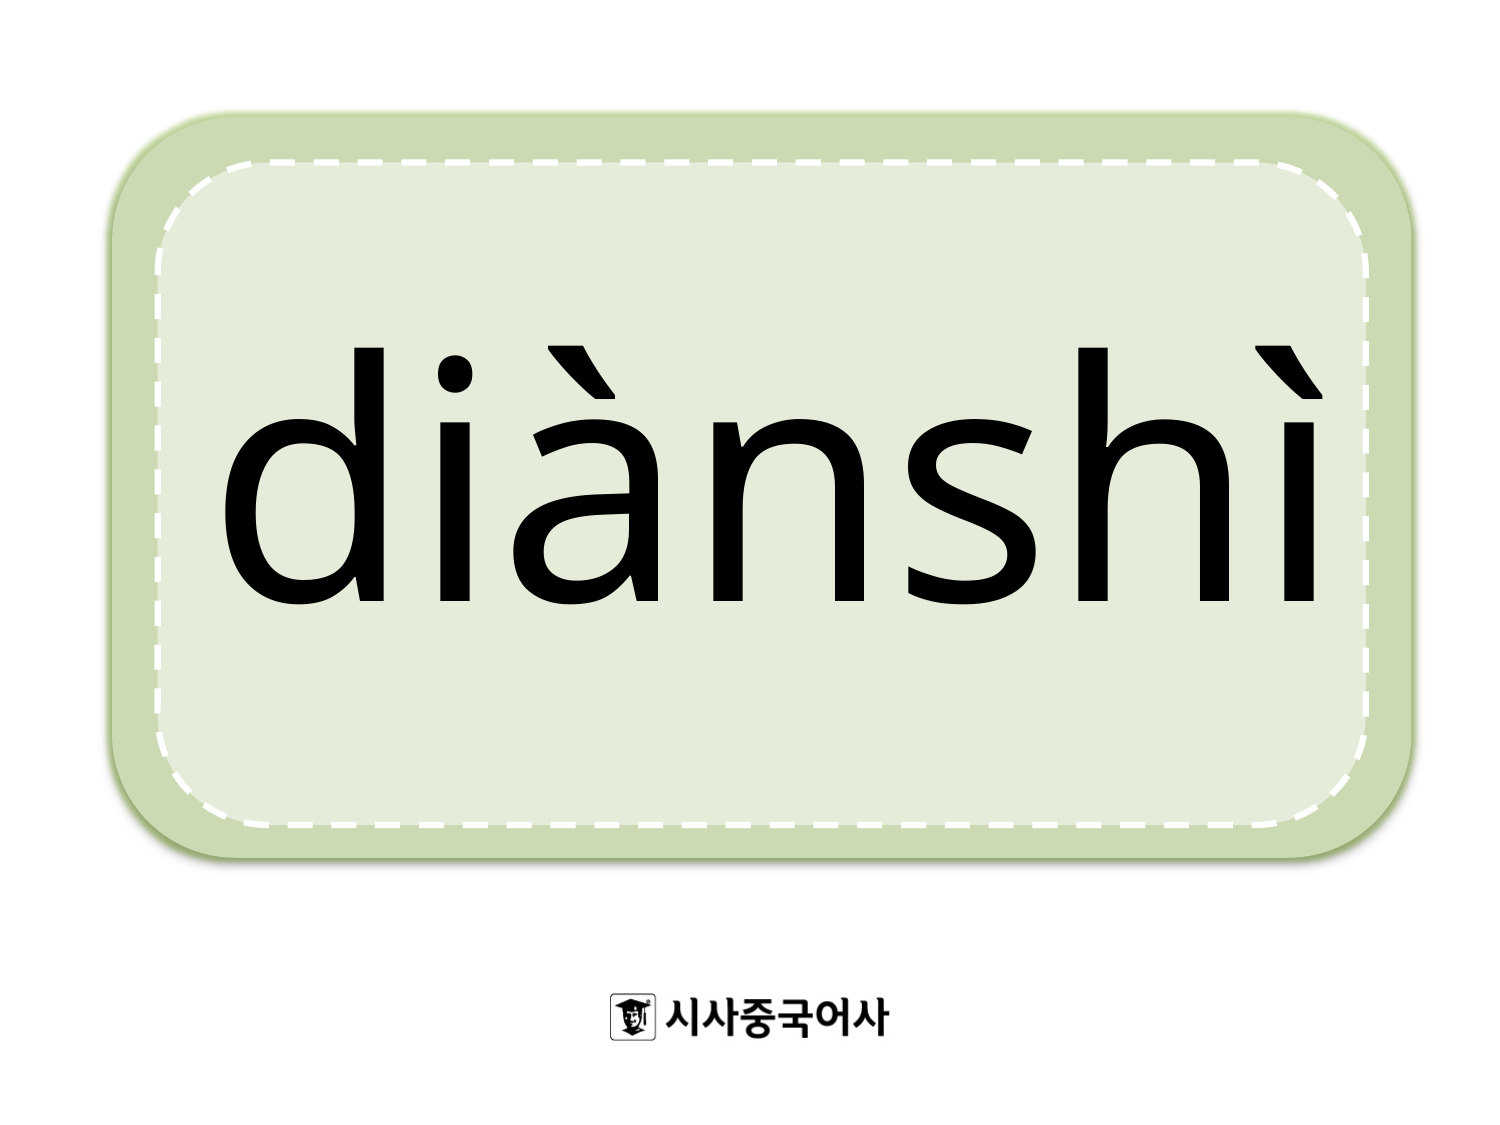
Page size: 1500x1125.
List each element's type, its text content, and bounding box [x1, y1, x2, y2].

text_box diànshì [171, 136, 1380, 799]
picture [602, 987, 898, 1047]
